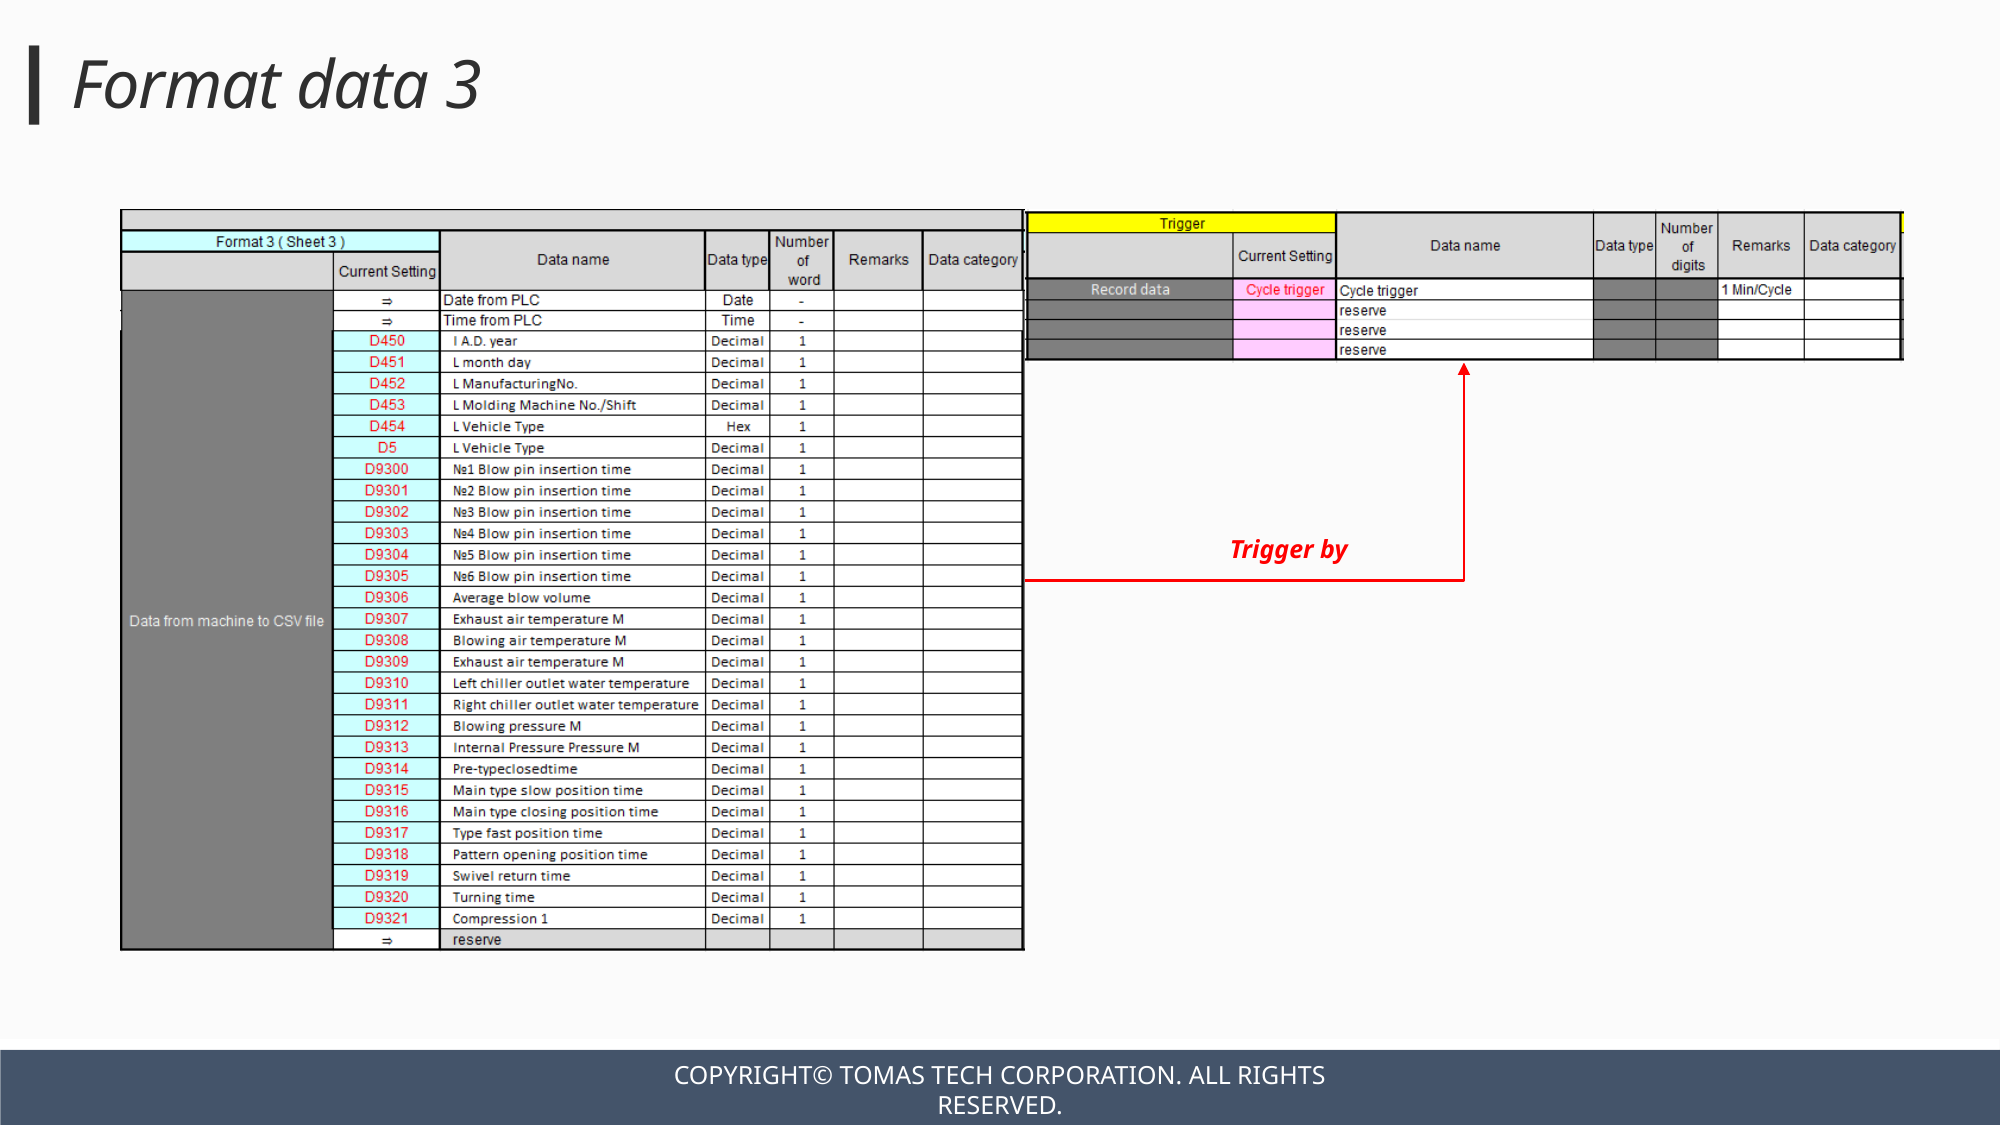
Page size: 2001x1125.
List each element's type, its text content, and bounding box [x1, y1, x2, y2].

text_box ┃ Format data 3 [0, 20, 1889, 130]
picture [120, 208, 1905, 952]
footer Copyright© TOMAS TECH CORPORATION. All rights reserved. [604, 1059, 1396, 1120]
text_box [1034, 370, 1465, 581]
